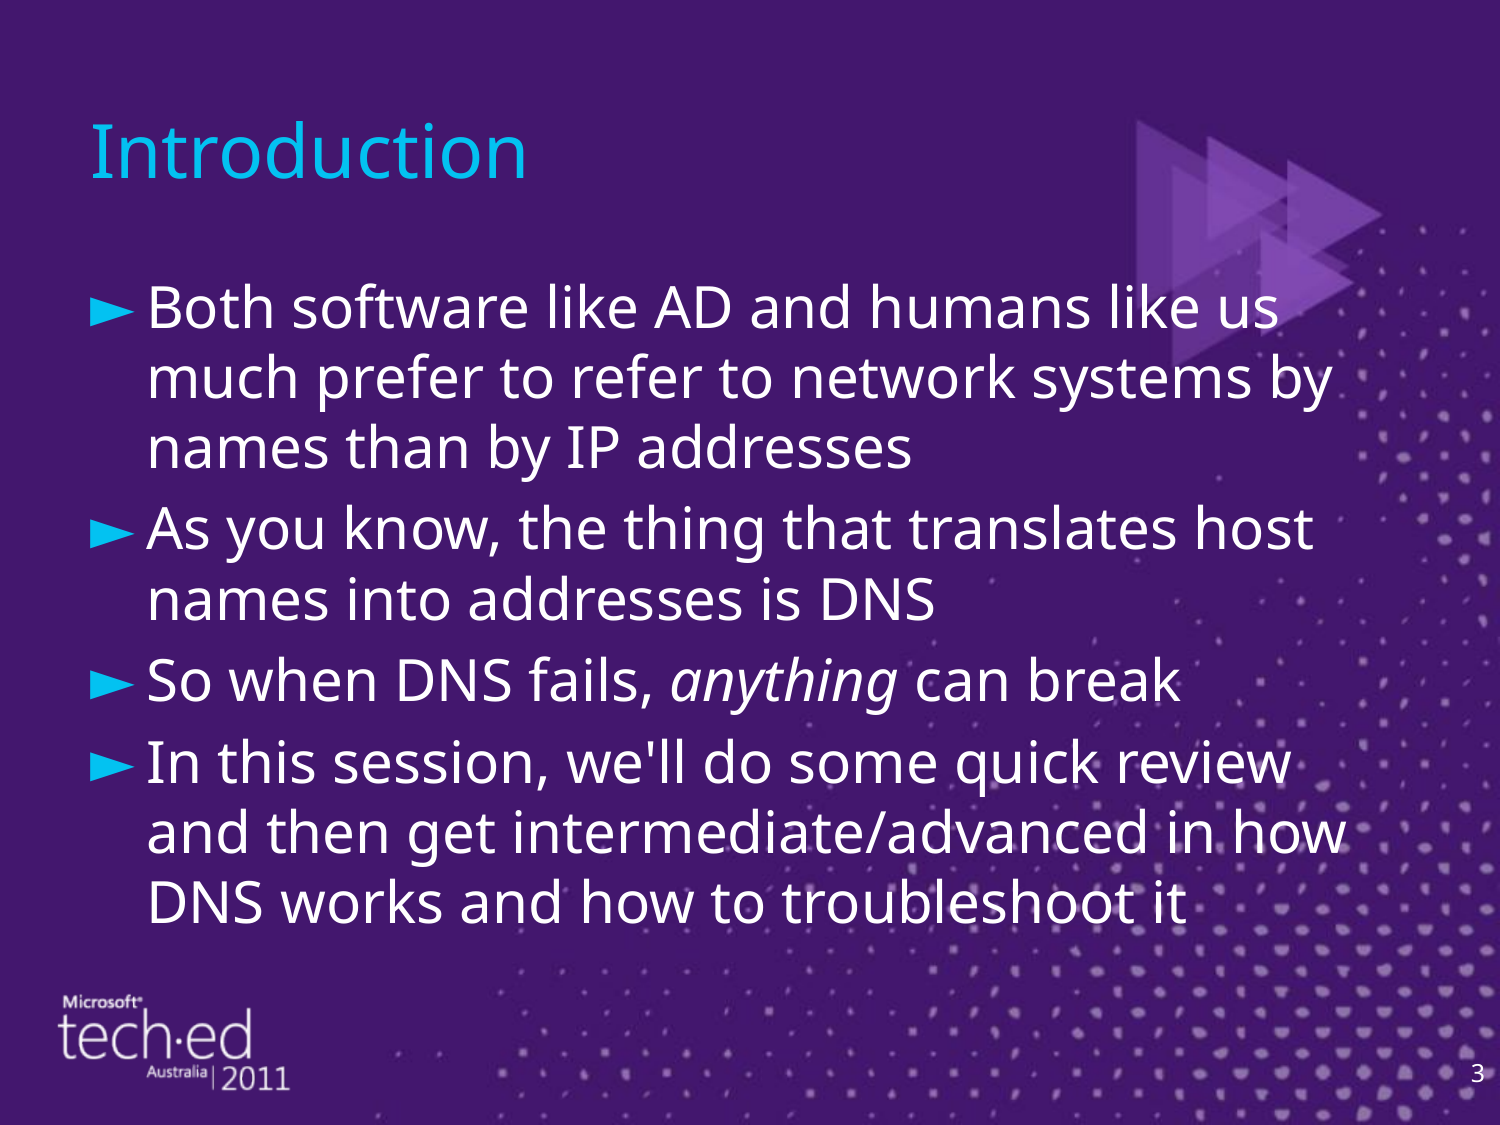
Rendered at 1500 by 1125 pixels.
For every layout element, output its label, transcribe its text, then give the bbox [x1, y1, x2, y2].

slide_number 3 [1187, 1037, 1500, 1113]
title Introduction [75, 54, 1425, 243]
picture [0, 0, 1500, 1125]
list Both software like AD and humans like us much prefer to refer to network systems by names than by IP addresses As you know, the thing that translates host names into addresses is DNS So when DNS fails, anything can break In this session, we'll do some quick review and then get intermediate/advanced in how DNS works and how to troubleshoot it [75, 262, 1425, 1005]
